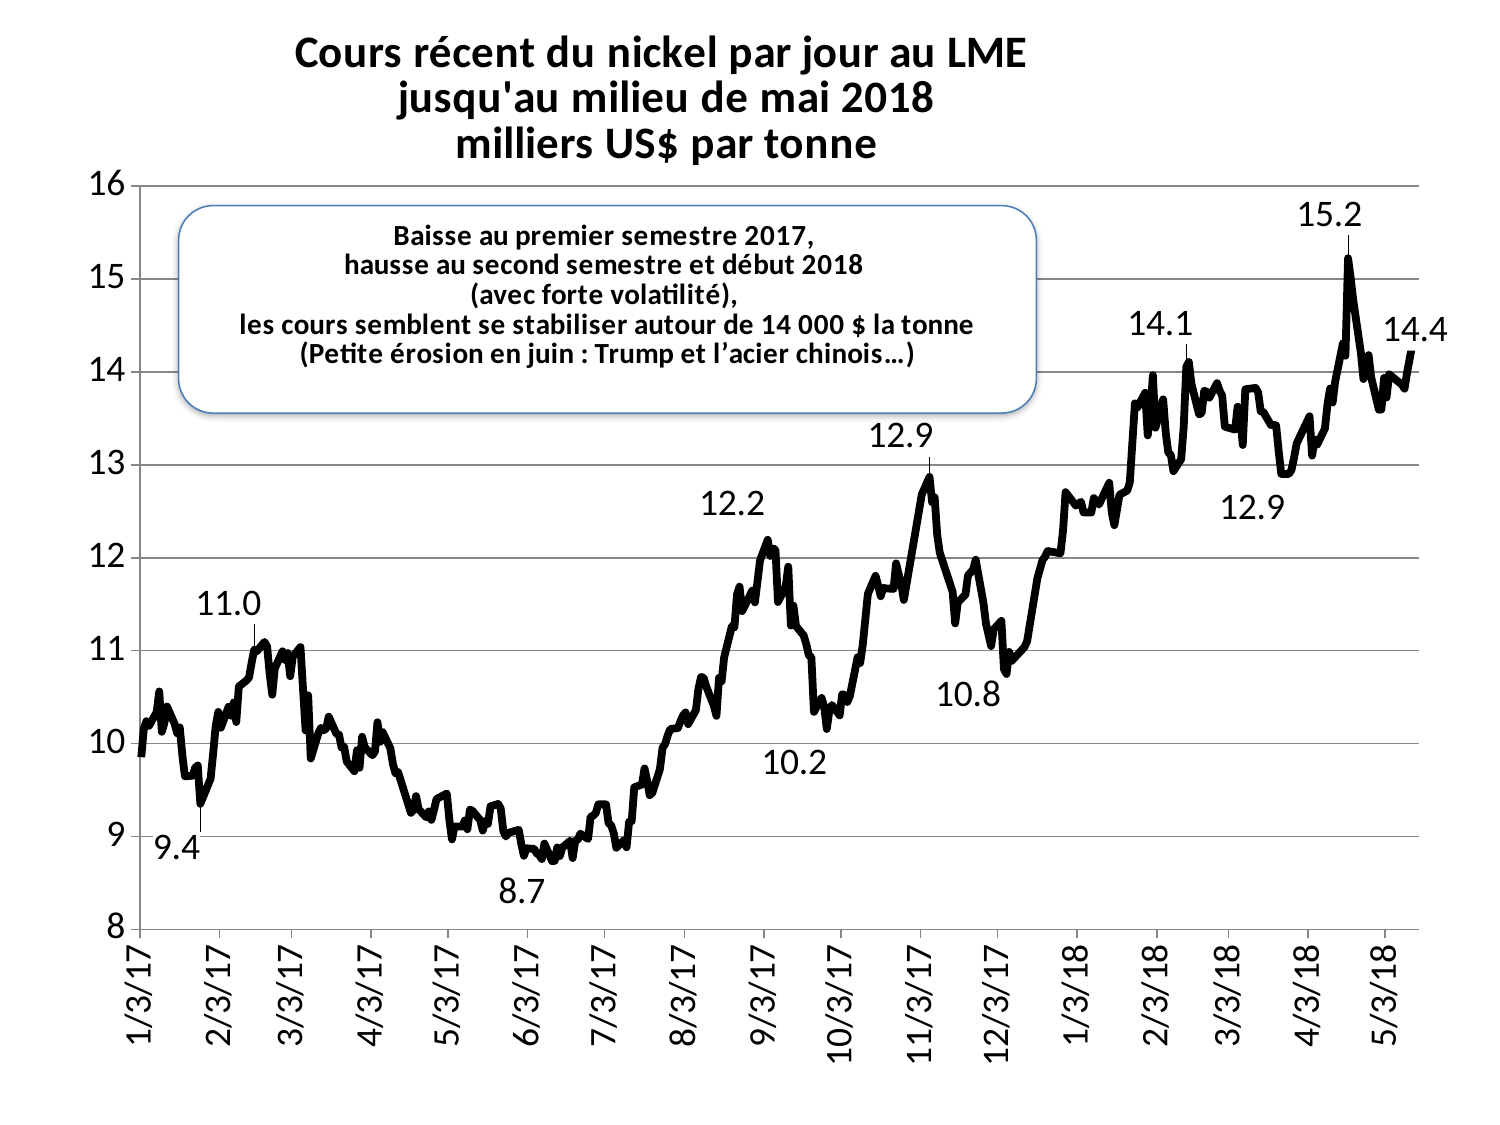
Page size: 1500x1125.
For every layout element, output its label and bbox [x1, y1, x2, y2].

chart [28, 19, 1461, 1108]
